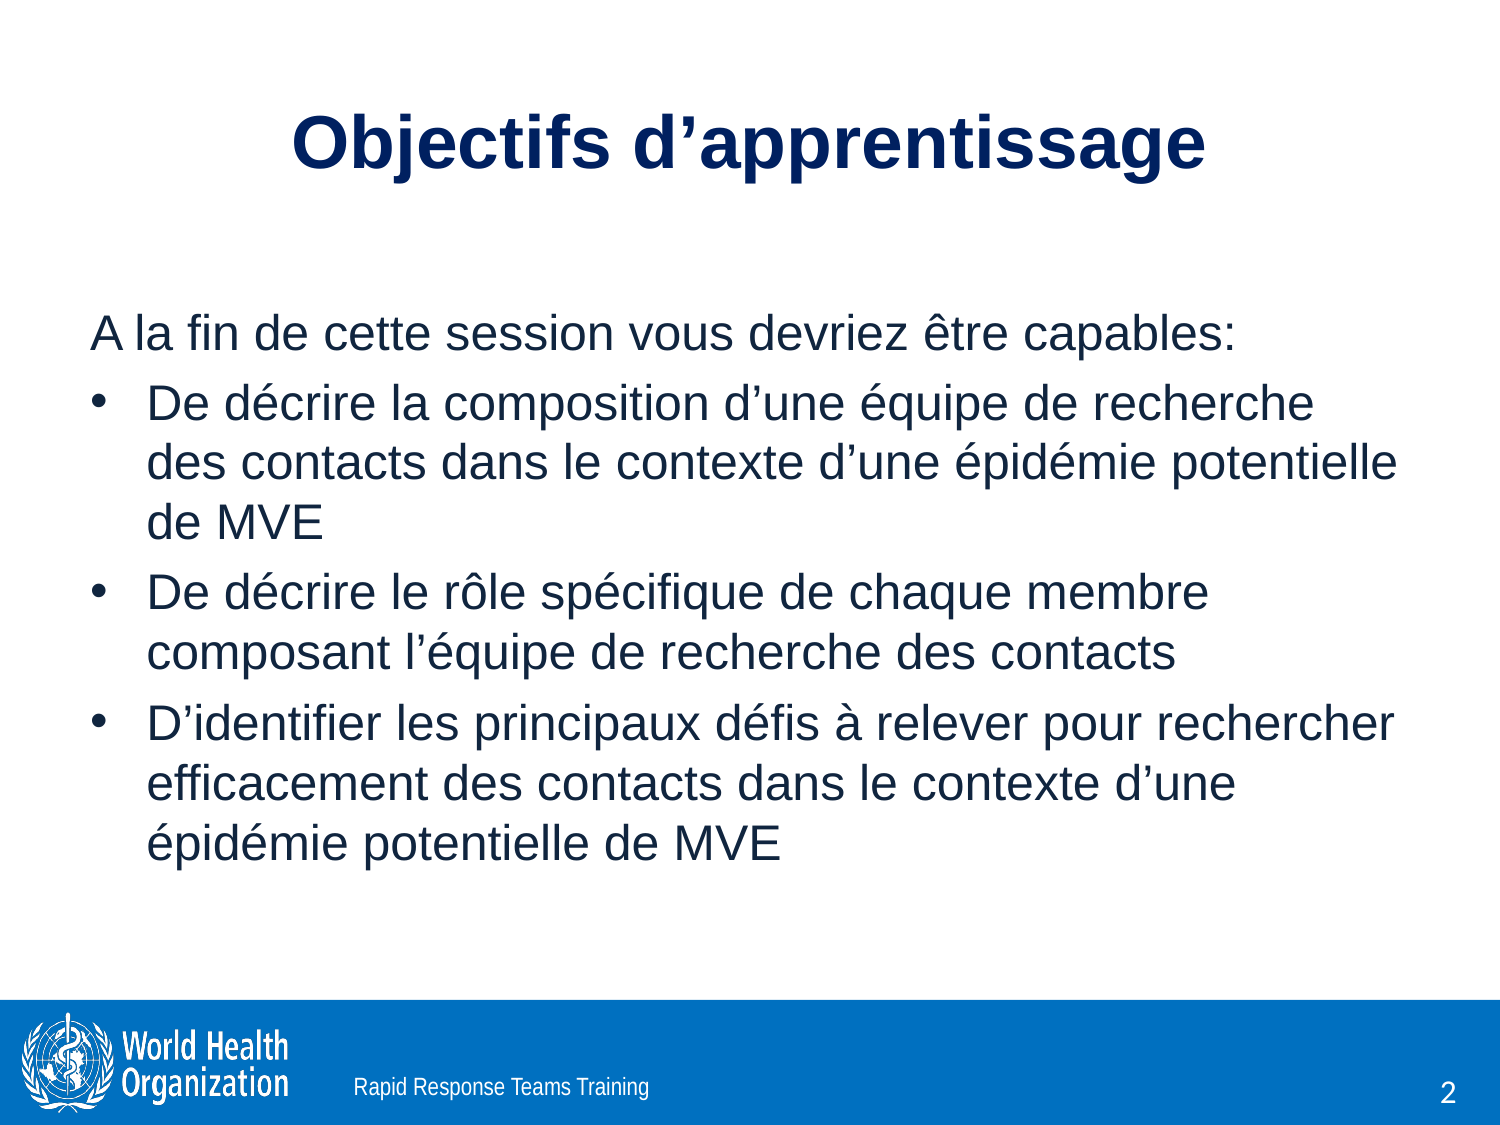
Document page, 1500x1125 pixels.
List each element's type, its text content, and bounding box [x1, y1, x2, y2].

picture [21, 1012, 288, 1113]
list A la fin de cette session vous devriez être capables: De décrire la composition d’une équipe de recherche des contacts dans le contexte d’une épidémie potentielle de MVE De décrire le rôle spécifique de chaque membre composant l’équipe de recherche des contacts D’identifier les principaux défis à relever pour rechercher efficacement des contacts dans le contexte d’une épidémie potentielle de MVE [75, 292, 1425, 1035]
title Objectifs d’apprentissage [75, 45, 1425, 233]
